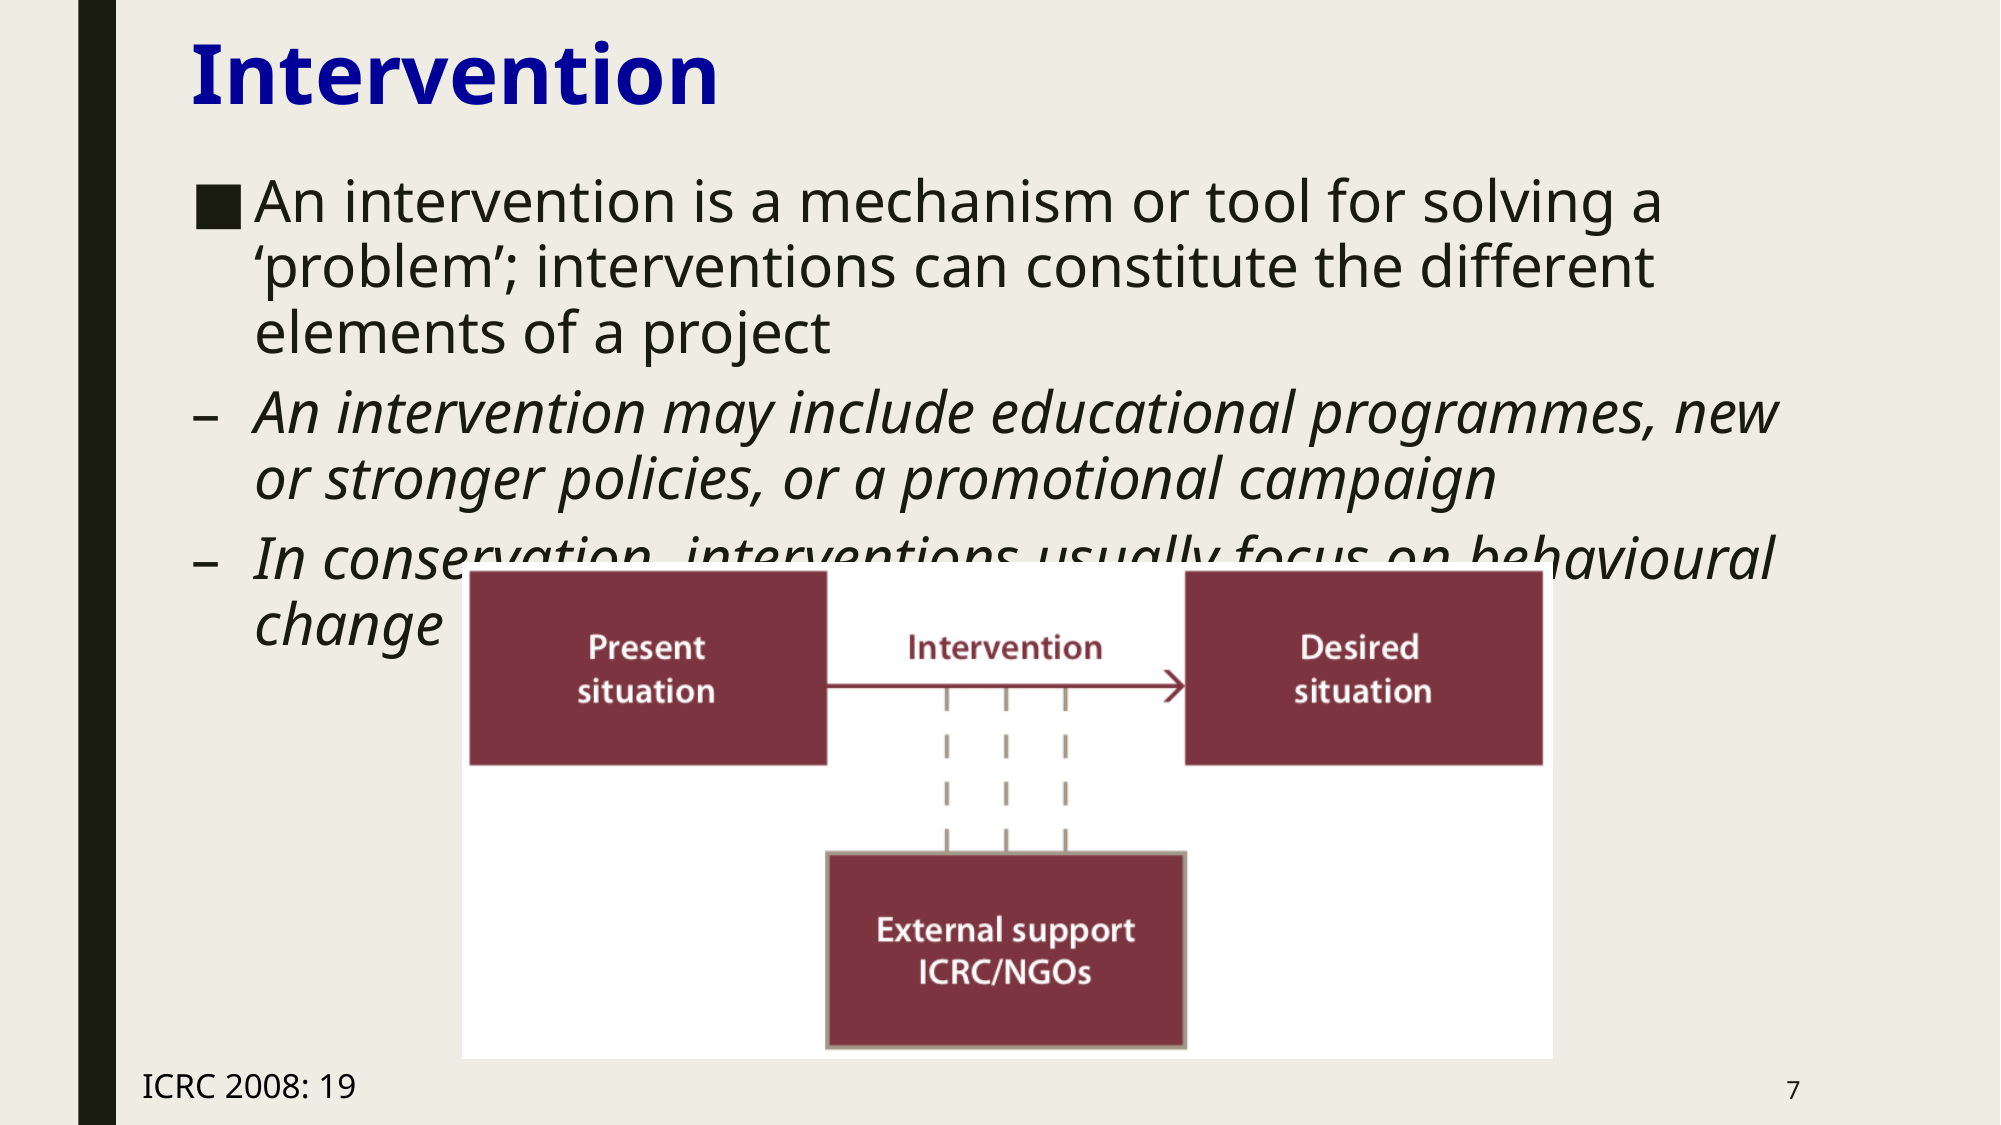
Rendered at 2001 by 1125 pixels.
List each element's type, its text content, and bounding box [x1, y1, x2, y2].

slide_number 7 [1553, 1058, 1816, 1125]
text_box An intervention is a mechanism or tool for solving a ‘problem’; interventions can constitute the different elements of a project An intervention may include educational programmes, new or stronger policies, or a promotional campaign In conservation, interventions usually focus on behavioural change [176, 193, 1839, 964]
text_box ICRC 2008: 19 [127, 1058, 431, 1113]
picture [462, 562, 1553, 1059]
text_box Intervention [176, 26, 1839, 193]
